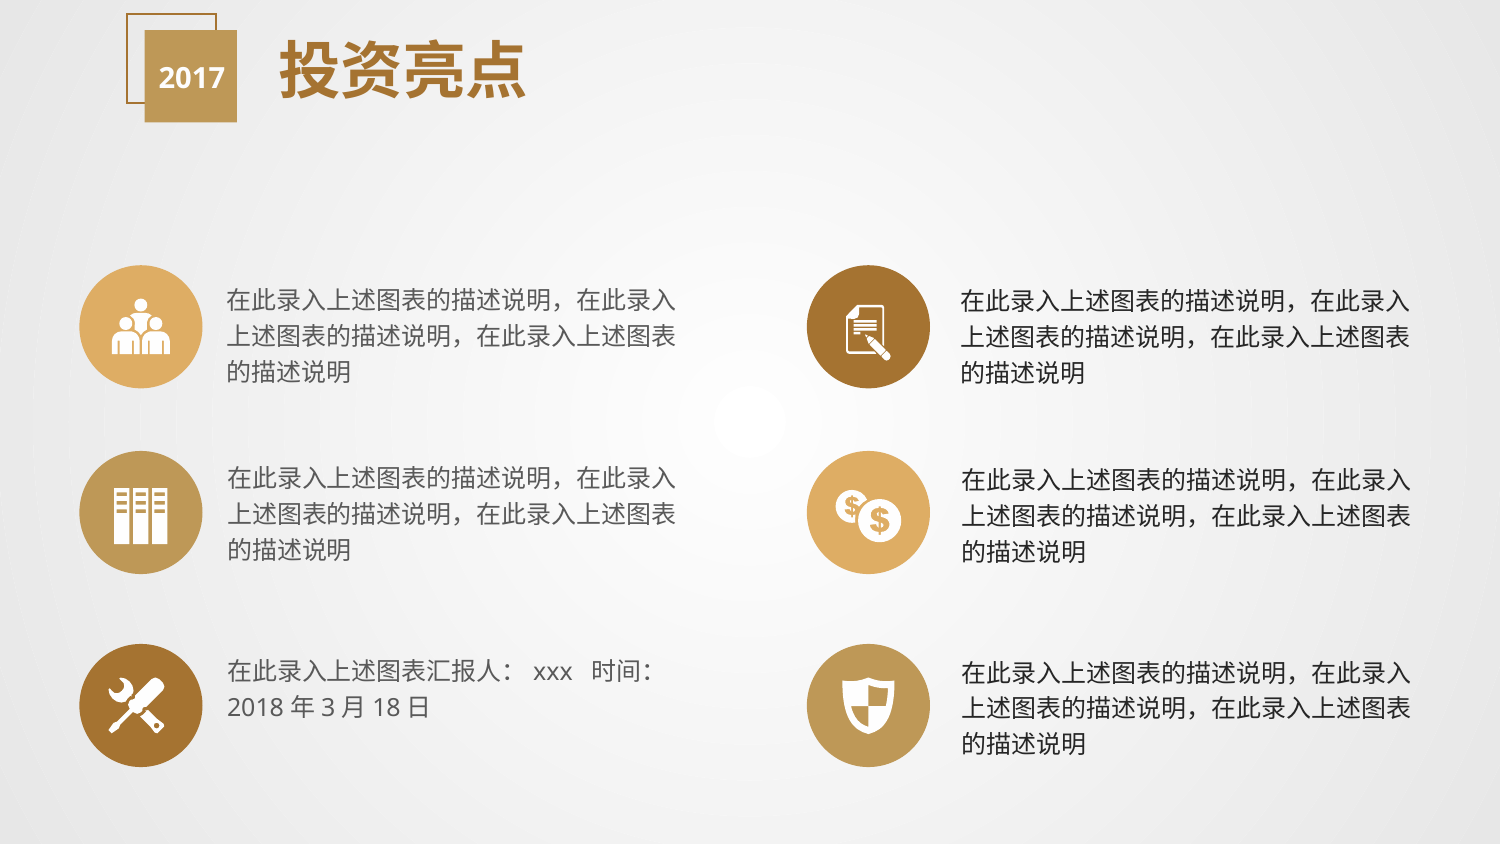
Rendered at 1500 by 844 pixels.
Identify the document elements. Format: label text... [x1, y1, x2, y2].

text_box 在此录入上述图表的描述说明，在此录入上述图表的描述说明，在此录入上述图表的描述说明 [215, 272, 708, 392]
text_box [806, 450, 930, 575]
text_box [127, 14, 244, 123]
text_box 在此录入上述图表的描述说明，在此录入上述图表的描述说明，在此录入上述图表的描述说明 [949, 274, 1442, 394]
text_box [79, 643, 203, 768]
text_box 投资亮点 [263, 23, 544, 114]
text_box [79, 265, 203, 389]
text_box 在此录入上述图表的描述说明，在此录入上述图表的描述说明，在此录入上述图表的描述说明 [950, 645, 1443, 765]
text_box 在此录入上述图表的描述说明，在此录入上述图表的描述说明，在此录入上述图表的描述说明 [215, 450, 709, 570]
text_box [806, 643, 930, 768]
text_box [806, 265, 930, 389]
text_box 在此录入上述图表汇报人：xxx 时间：2018年3月18日 [215, 643, 709, 727]
text_box 在此录入上述图表的描述说明，在此录入上述图表的描述说明，在此录入上述图表的描述说明 [950, 452, 1443, 572]
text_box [79, 450, 203, 575]
